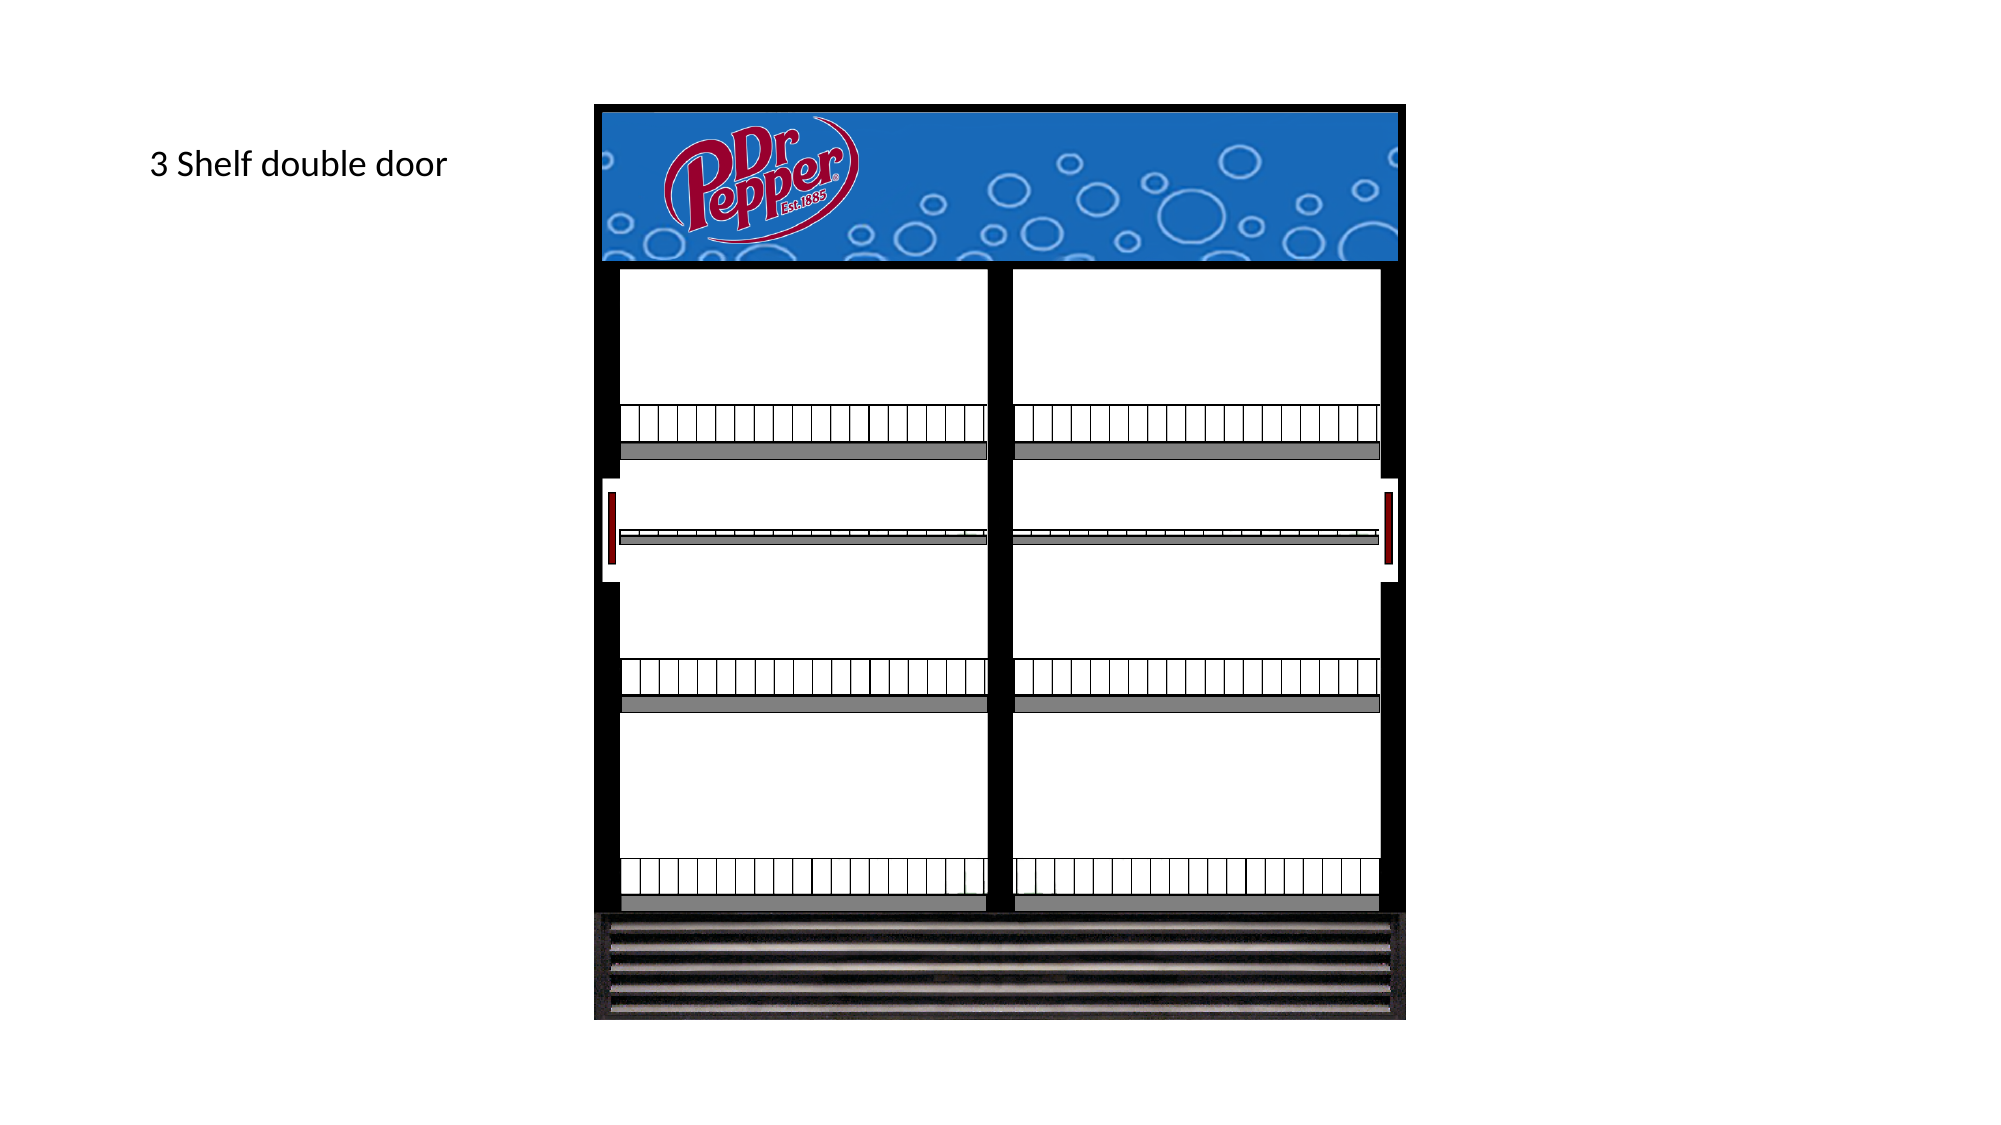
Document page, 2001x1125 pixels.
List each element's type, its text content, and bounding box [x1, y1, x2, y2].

text_box 3 Shelf double door [134, 131, 464, 192]
picture [594, 104, 1406, 1021]
